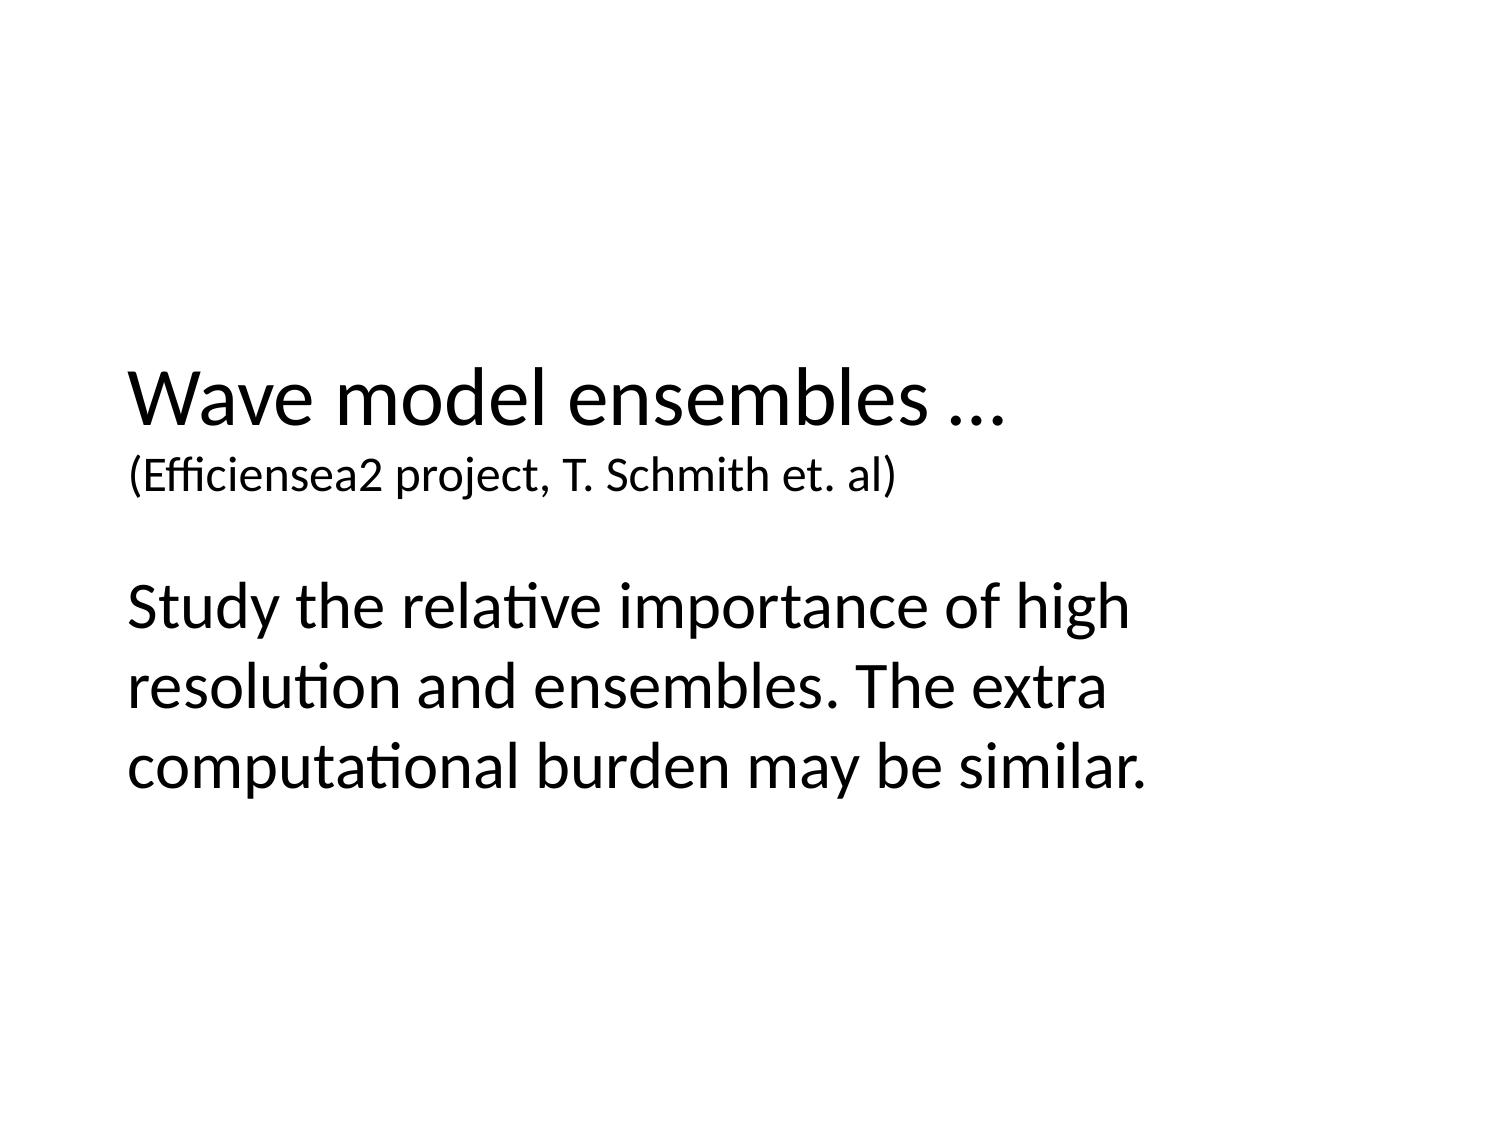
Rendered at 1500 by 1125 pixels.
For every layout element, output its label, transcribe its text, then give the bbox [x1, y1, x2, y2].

title Wave model ensembles … (Efficiensea2 project, T. Schmith et. al) Study the relative importance of high resolution and ensembles. The extra computational burden may be similar. [112, 451, 1388, 693]
